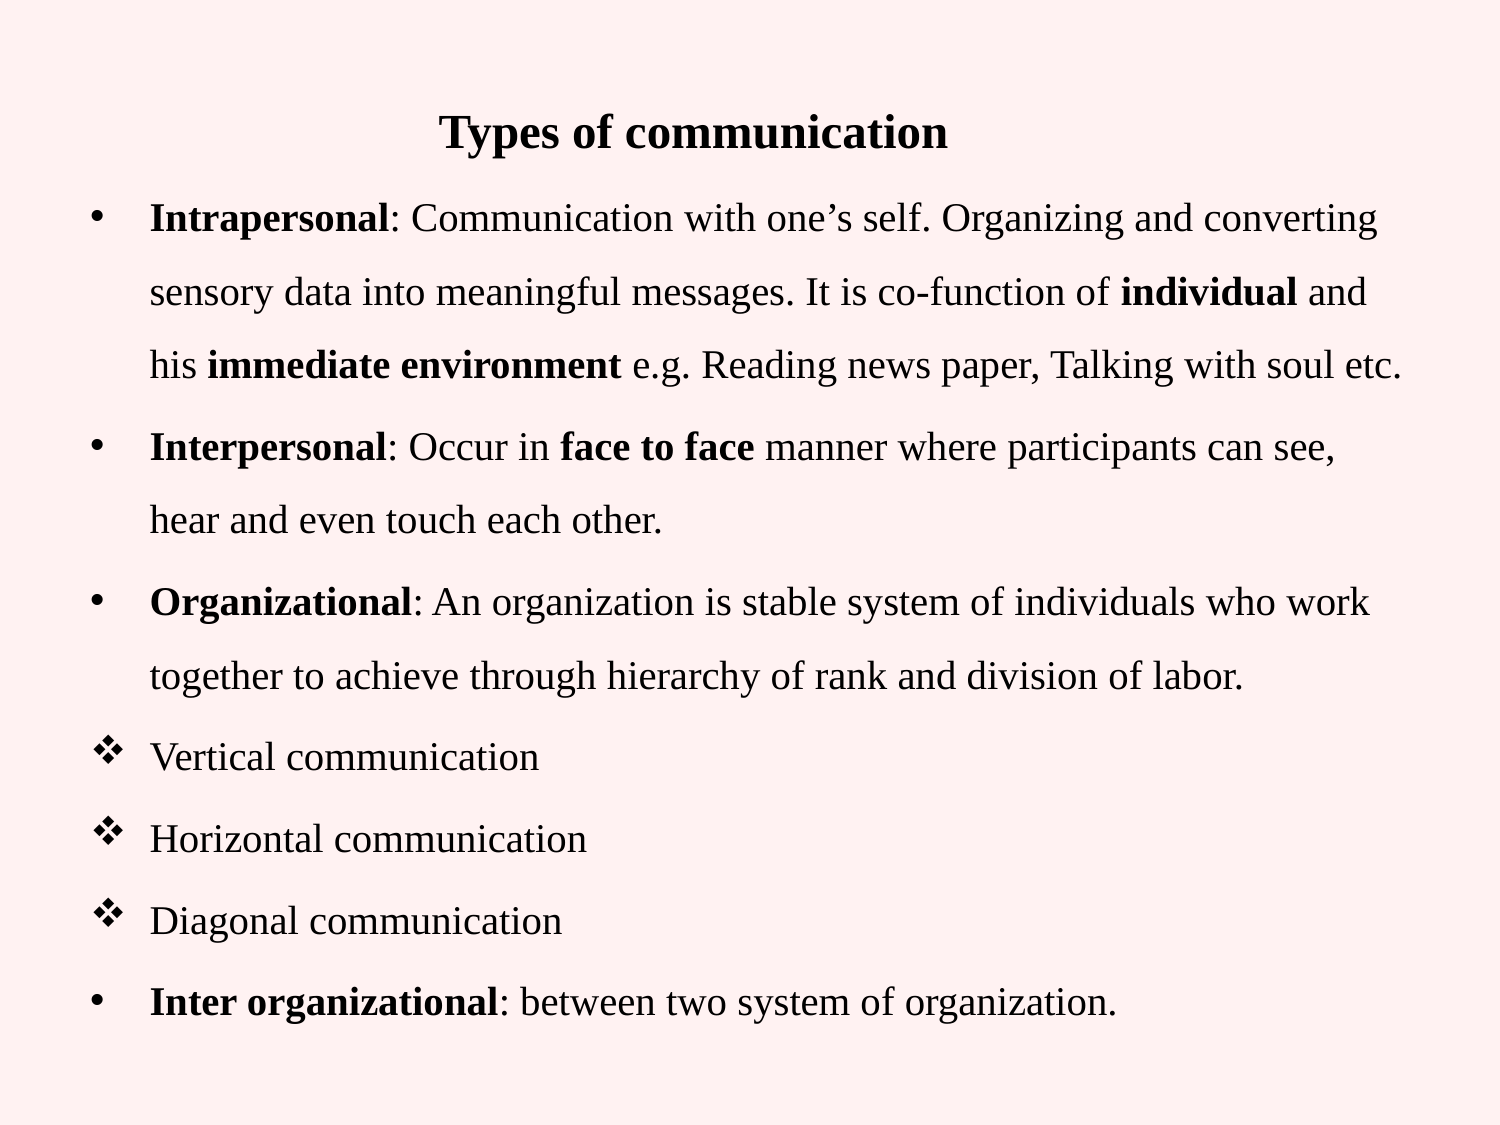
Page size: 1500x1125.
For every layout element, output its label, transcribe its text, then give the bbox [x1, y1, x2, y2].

list Types of communication Intrapersonal: Communication with one’s self. Organizing and converting sensory data into meaningful messages. It is co-function of individual and his immediate environment e.g. Reading news paper, Talking with soul etc. Interpersonal: Occur in face to face manner where participants can see, hear and even touch each other. Organizational: An organization is stable system of individuals who work together to achieve through hierarchy of rank and division of labor. Vertical communication Horizontal communication Diagonal communication Inter organizational: between two system of organization. [75, 62, 1425, 1063]
